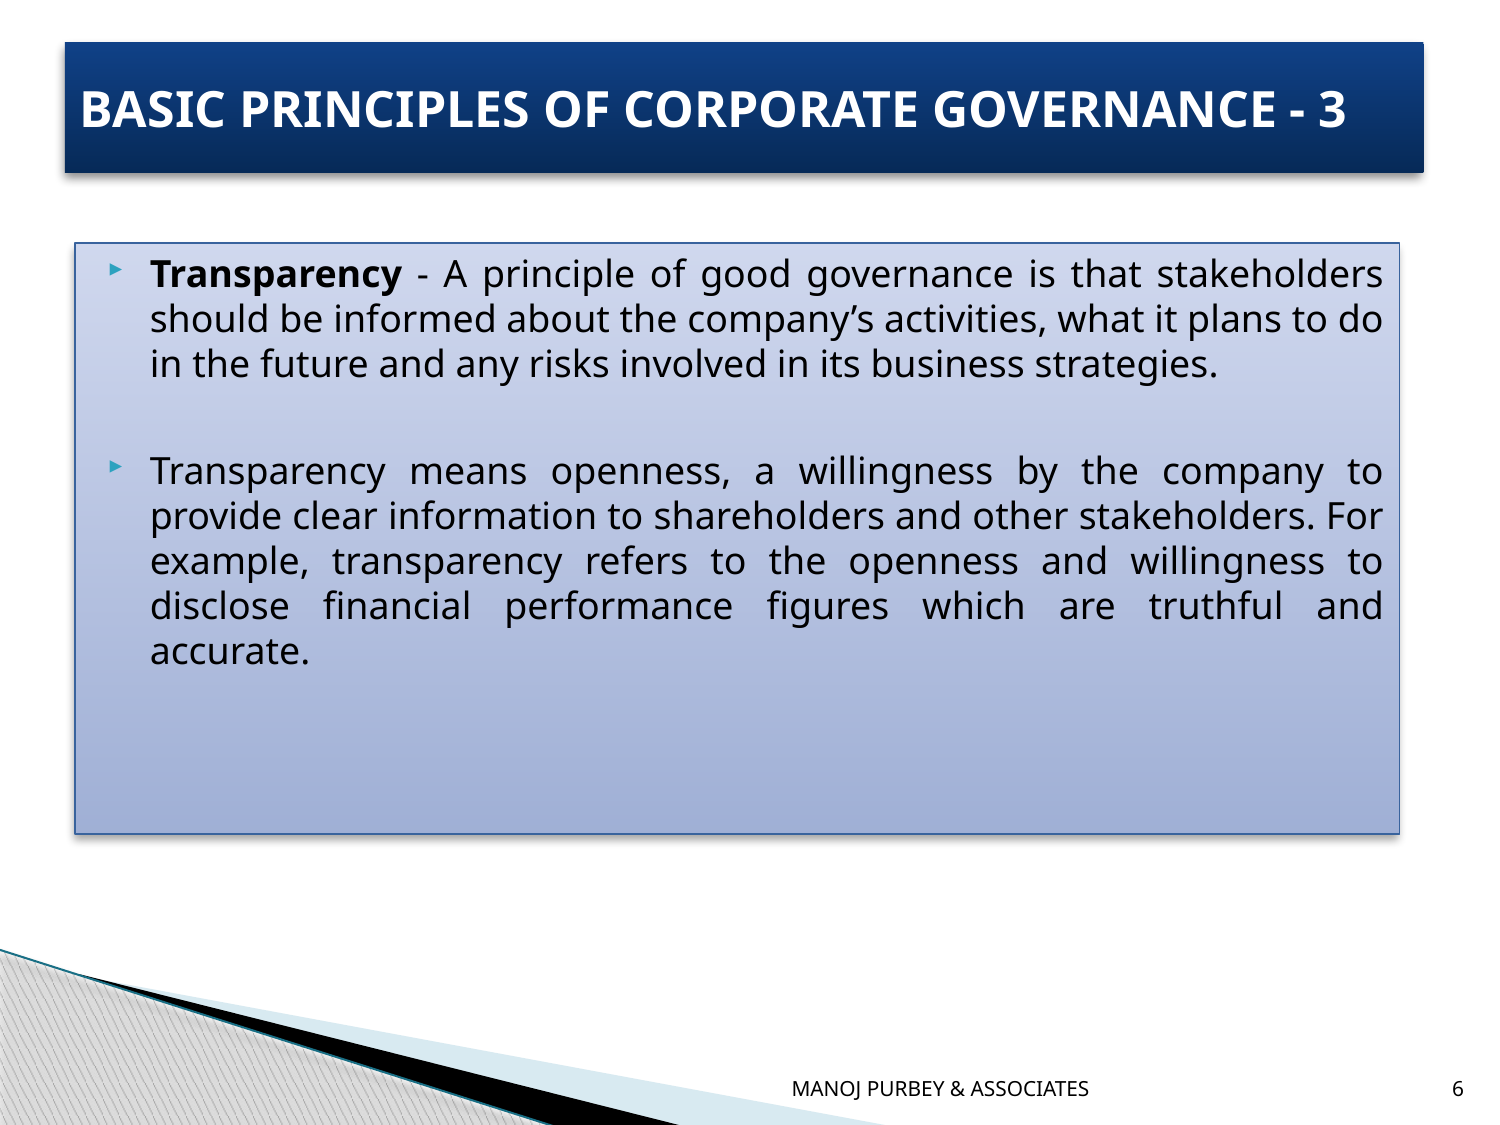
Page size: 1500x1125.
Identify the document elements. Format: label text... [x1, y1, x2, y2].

footer MANOJ PURBEY & ASSOCIATES [718, 1051, 1105, 1112]
title BASIC PRINCIPLES OF CORPORATE GOVERNANCE - 3 [64, 42, 1424, 173]
list Transparency - A principle of good governance is that stakeholders should be informed about the company’s activities, what it plans to do in the future and any risks involved in its business strategies. Transparency means openness, a willingness by the company to provide clear information to shareholders and other stakeholders. For example, transparency refers to the openness and willingness to disclose financial performance figures which are truthful and accurate. [74, 242, 1400, 835]
slide_number 6 [1418, 1051, 1479, 1112]
